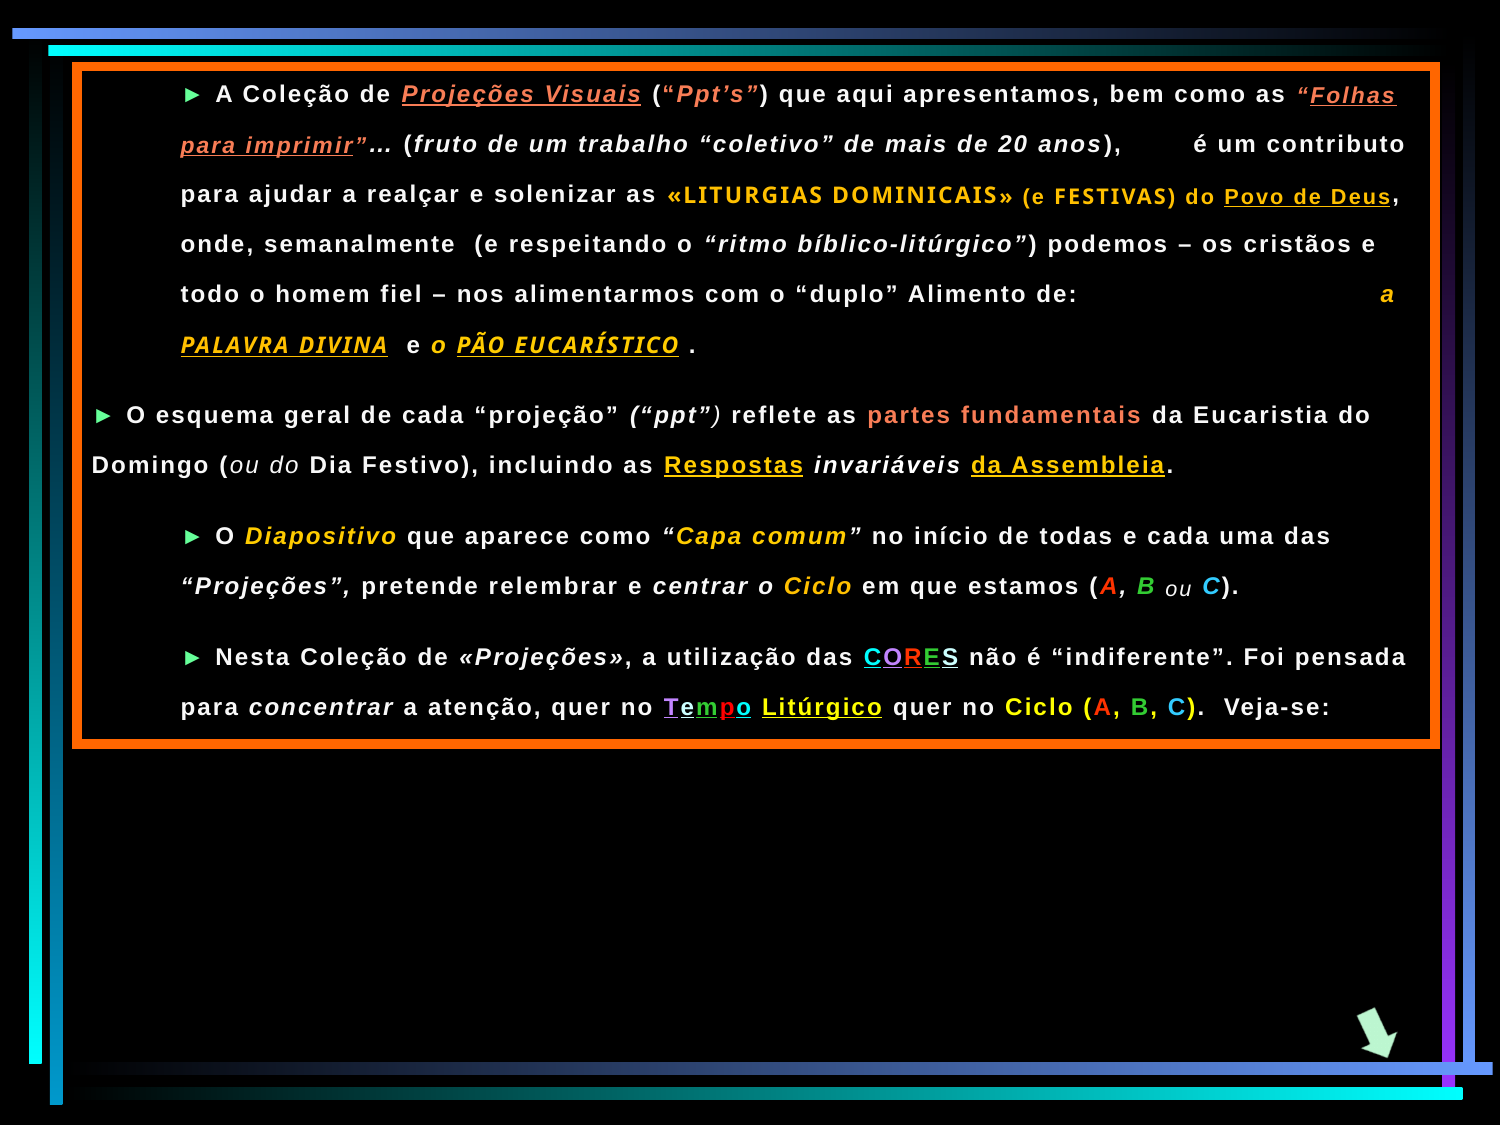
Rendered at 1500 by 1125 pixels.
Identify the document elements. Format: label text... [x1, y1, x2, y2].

text_box ► A Coleção de Projeções Visuais (“Ppt’s”) que aqui apresentamos, bem como as “Folhas para imprimir”… (fruto de um trabalho “coletivo” de mais de 20 anos), é um contributo para ajudar a realçar e solenizar as «LITURGIAS DOMINICAIS» (e FESTIVAS) do Povo de Deus, onde, semanalmente (e respeitando o “ritmo bíblico-litúrgico”) podemos – os cristãos e todo o homem fiel – nos alimentarmos com o “duplo” Alimento de: a PALAVRA DIVINA e o PÃO EUCARÍSTICO . ► O esquema geral de cada “projeção” (“ppt”) reflete as partes fundamentais da Eucaristia do Domingo (ou do Dia Festivo), incluindo as Respostas invariáveis da Assembleia. ► O Diapositivo que aparece como “Capa comum” no início de todas e cada uma das “Projeções”, pretende relembrar e centrar o Ciclo em que estamos (A, B ou C). ► Nesta Coleção de «Projeções», a utilização das CORES não é “indiferente”. Foi pensada para concentrar a atenção, quer no Tempo Litúrgico quer no Ciclo (A, B, C). Veja-se: [76, 66, 1436, 744]
picture [1354, 1006, 1398, 1057]
